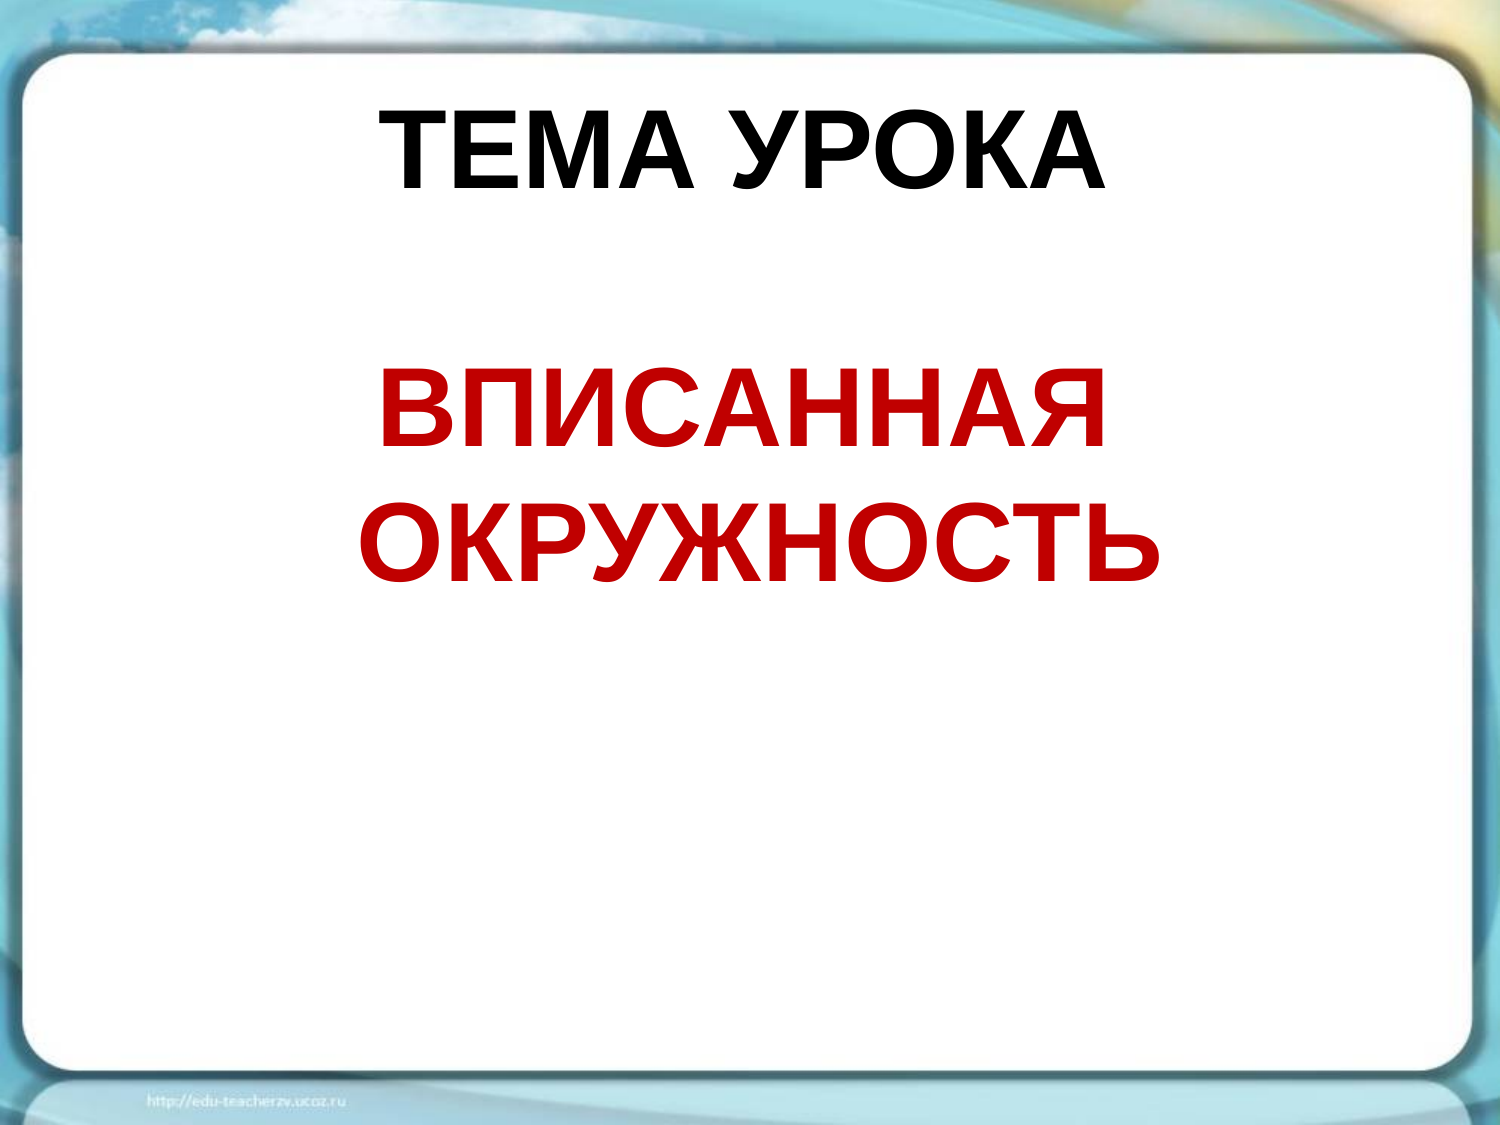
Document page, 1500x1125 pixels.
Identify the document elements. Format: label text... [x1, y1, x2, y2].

picture [0, 0, 1500, 1125]
text_box ВПИСАННАЯ ОКРУЖНОСТЬ [340, 326, 1179, 612]
text_box ТЕМА УРОКА [363, 69, 1125, 219]
